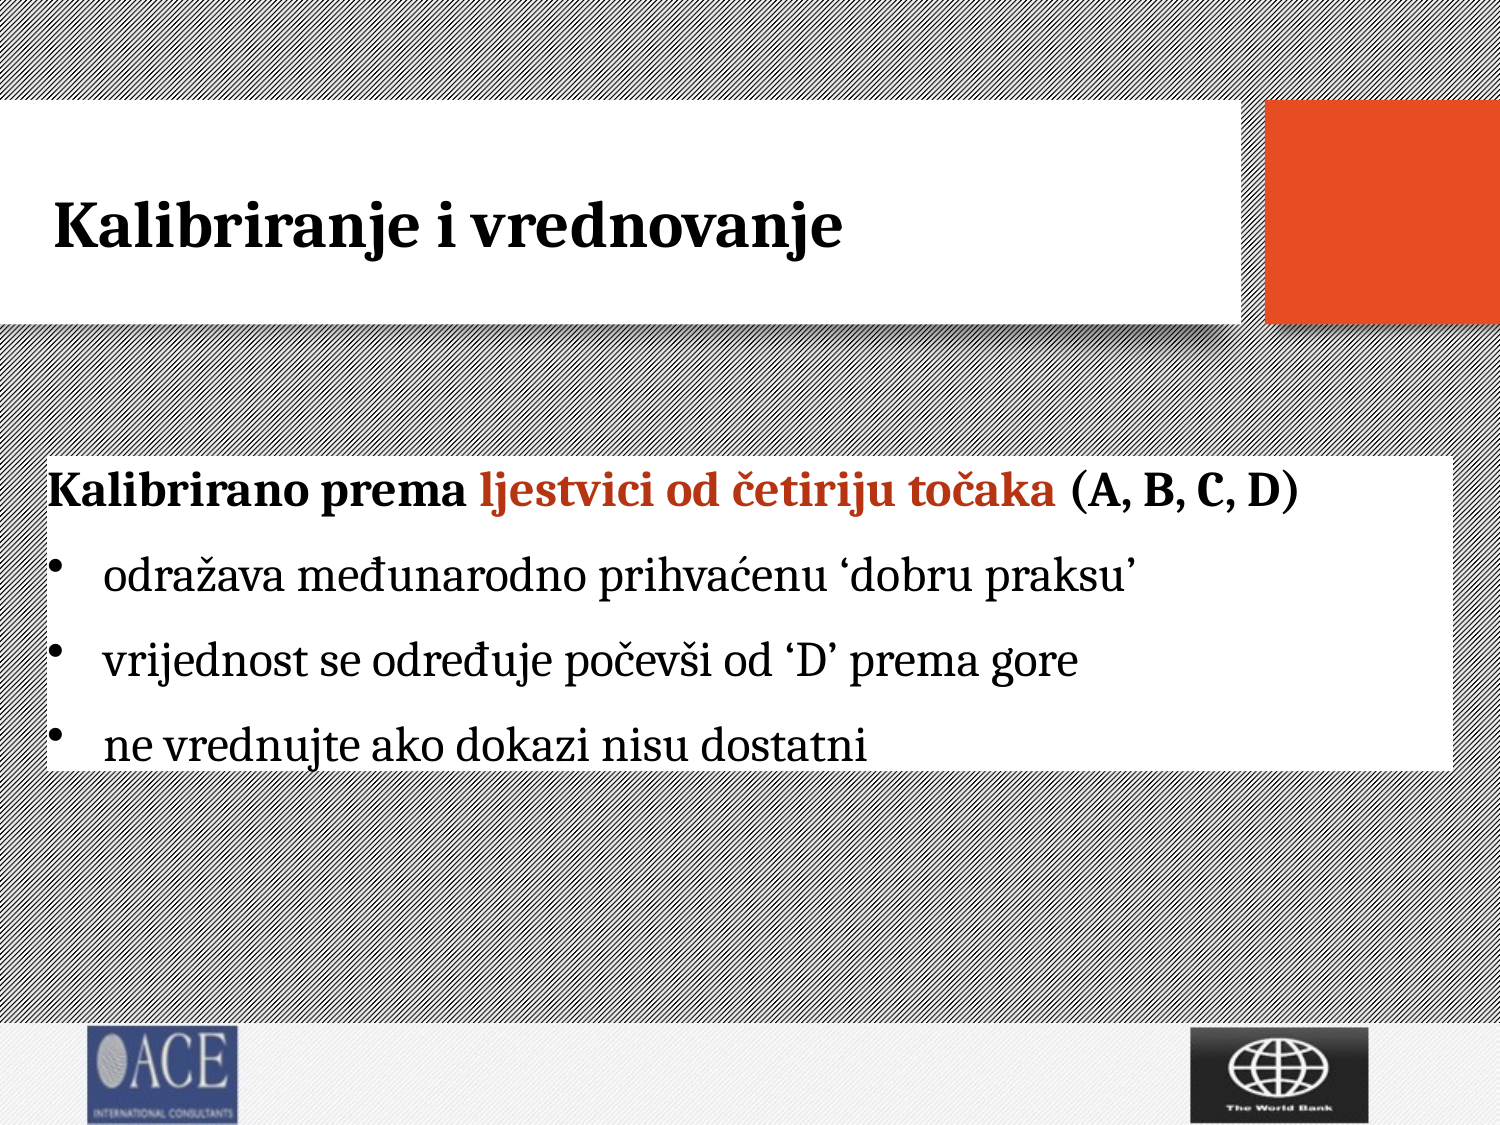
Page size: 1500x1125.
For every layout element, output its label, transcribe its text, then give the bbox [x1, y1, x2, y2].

text_box Kalibriranje i vrednovanje [53, 180, 963, 261]
picture [0, 0, 1500, 1125]
text_box Kalibrirano prema ljestvici od četiriju točaka (A, B, C, D) odražava međunarodno prihvaćenu ‘dobru praksu’ vrijednost se određuje počevši od ‘D’ prema gore ne vrednujte ako dokazi nisu dostatni [47, 456, 1453, 772]
